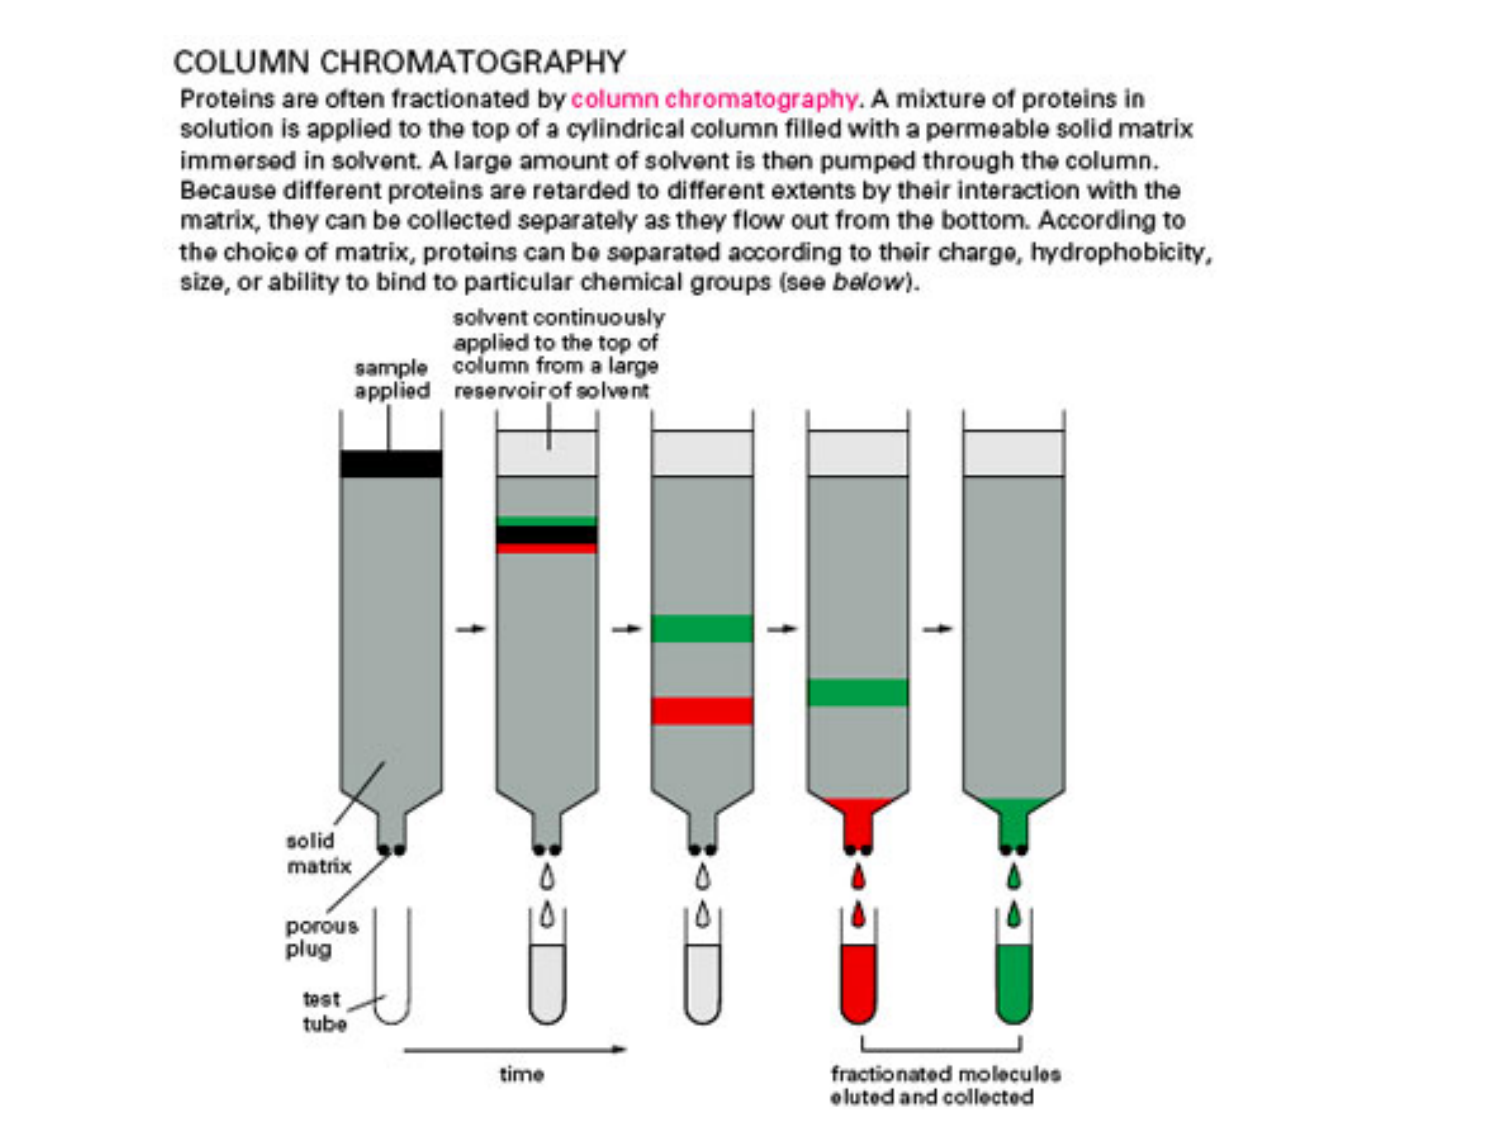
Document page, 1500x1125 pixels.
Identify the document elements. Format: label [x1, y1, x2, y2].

list [162, 34, 1219, 1112]
